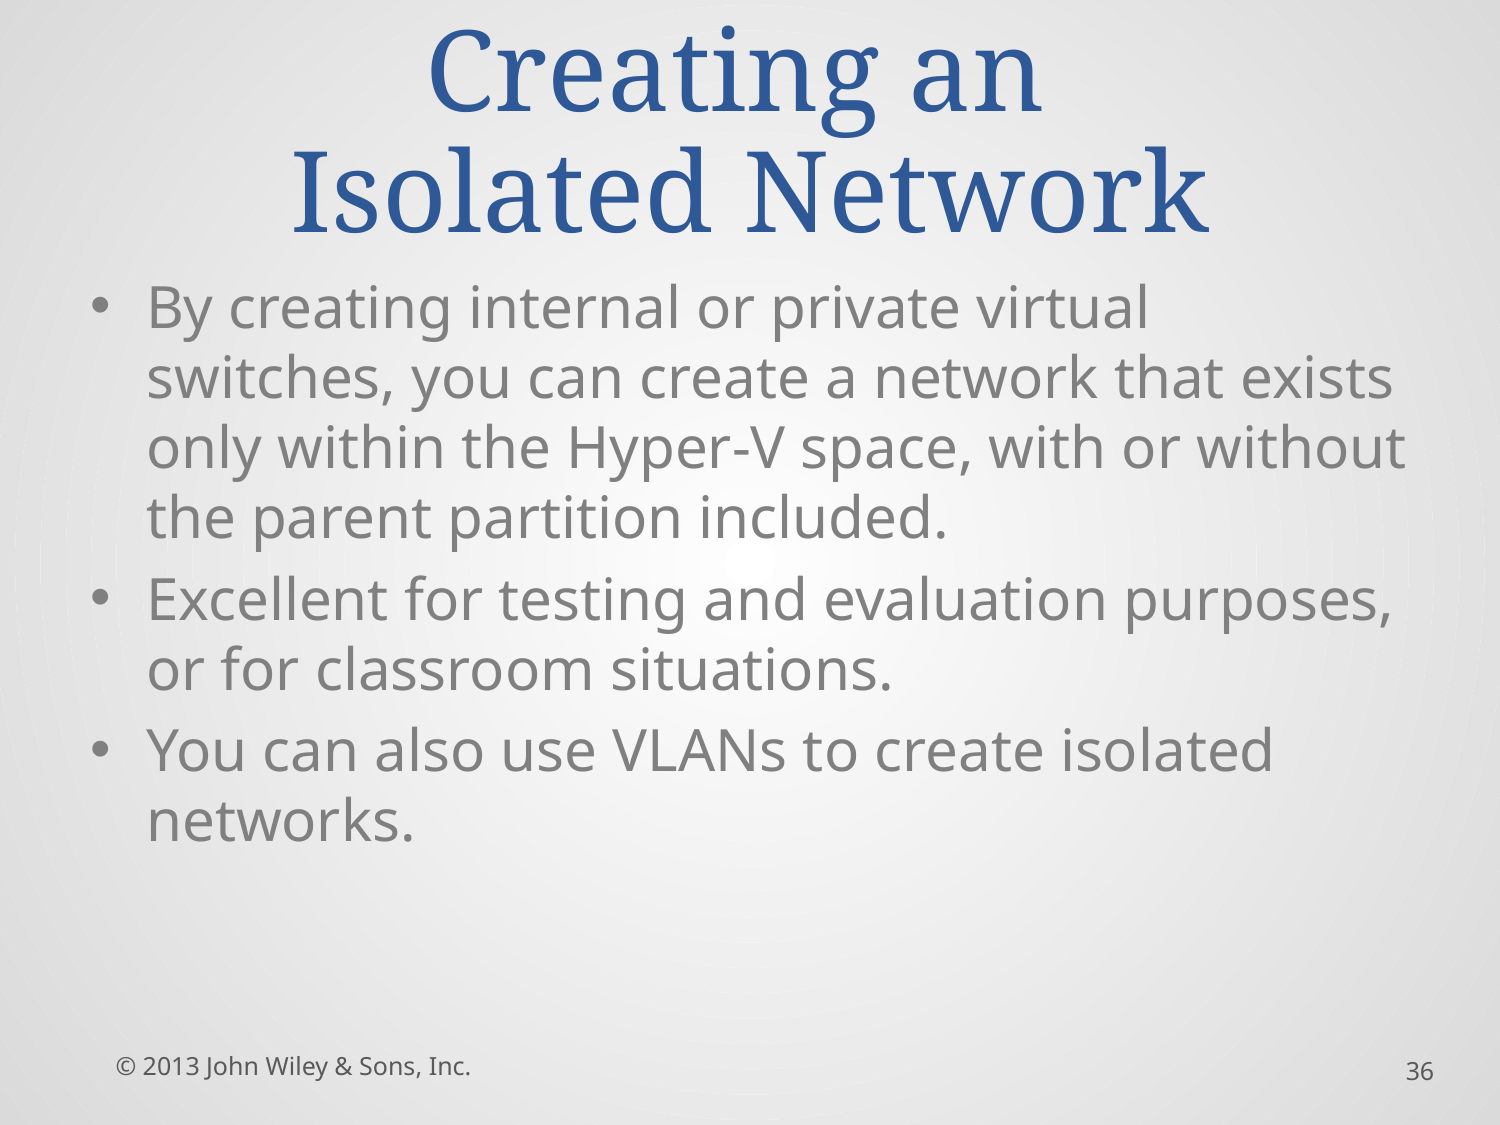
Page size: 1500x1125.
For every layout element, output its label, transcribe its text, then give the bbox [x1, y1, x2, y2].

list By creating internal or private virtual switches, you can create a network that exists only within the Hyper-V space, with or without the parent partition included. Excellent for testing and evaluation purposes, or for classroom situations. You can also use VLANs to create isolated networks. [75, 262, 1425, 1005]
footer © 2013 John Wiley & Sons, Inc. [108, 1037, 576, 1098]
slide_number 36 [1401, 1042, 1494, 1103]
title Creating an Isolated Network [75, 0, 1425, 262]
